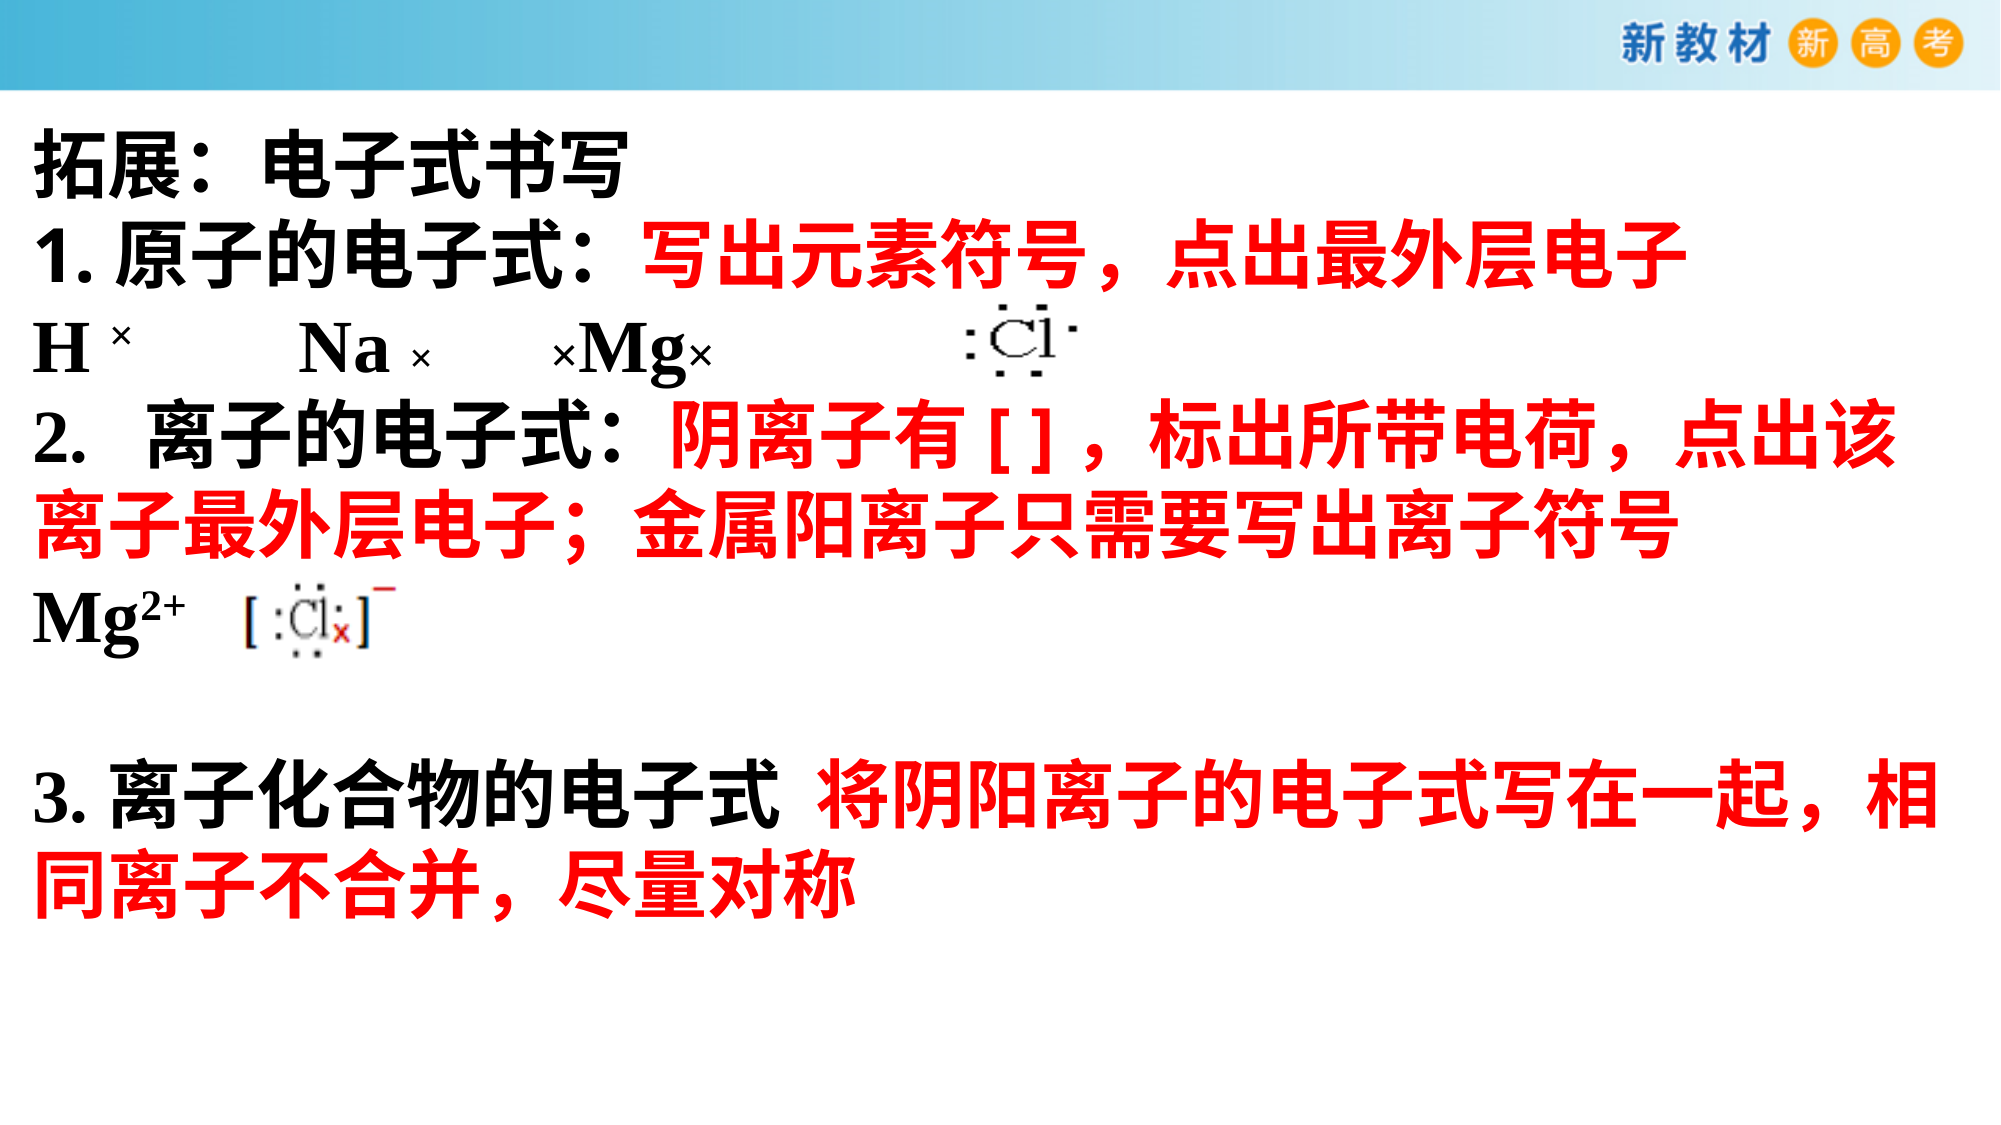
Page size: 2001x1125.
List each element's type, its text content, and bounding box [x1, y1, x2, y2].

text_box 拓展：电子式书写 1.原子的电子式：写出元素符号，点出最外层电子 H × Na × ×Mg× 2. 离子的电子式：阴离子有[ ]，标出所带电荷，点出该离子最外层电子；金属阳离子只需要写出离子符号 Mg2+ 3.离子化合物的电子式 将阴阳离子的电子式写在一起，相同离子不合并，尽量对称 [17, 110, 1983, 935]
picture [0, 0, 2001, 1125]
